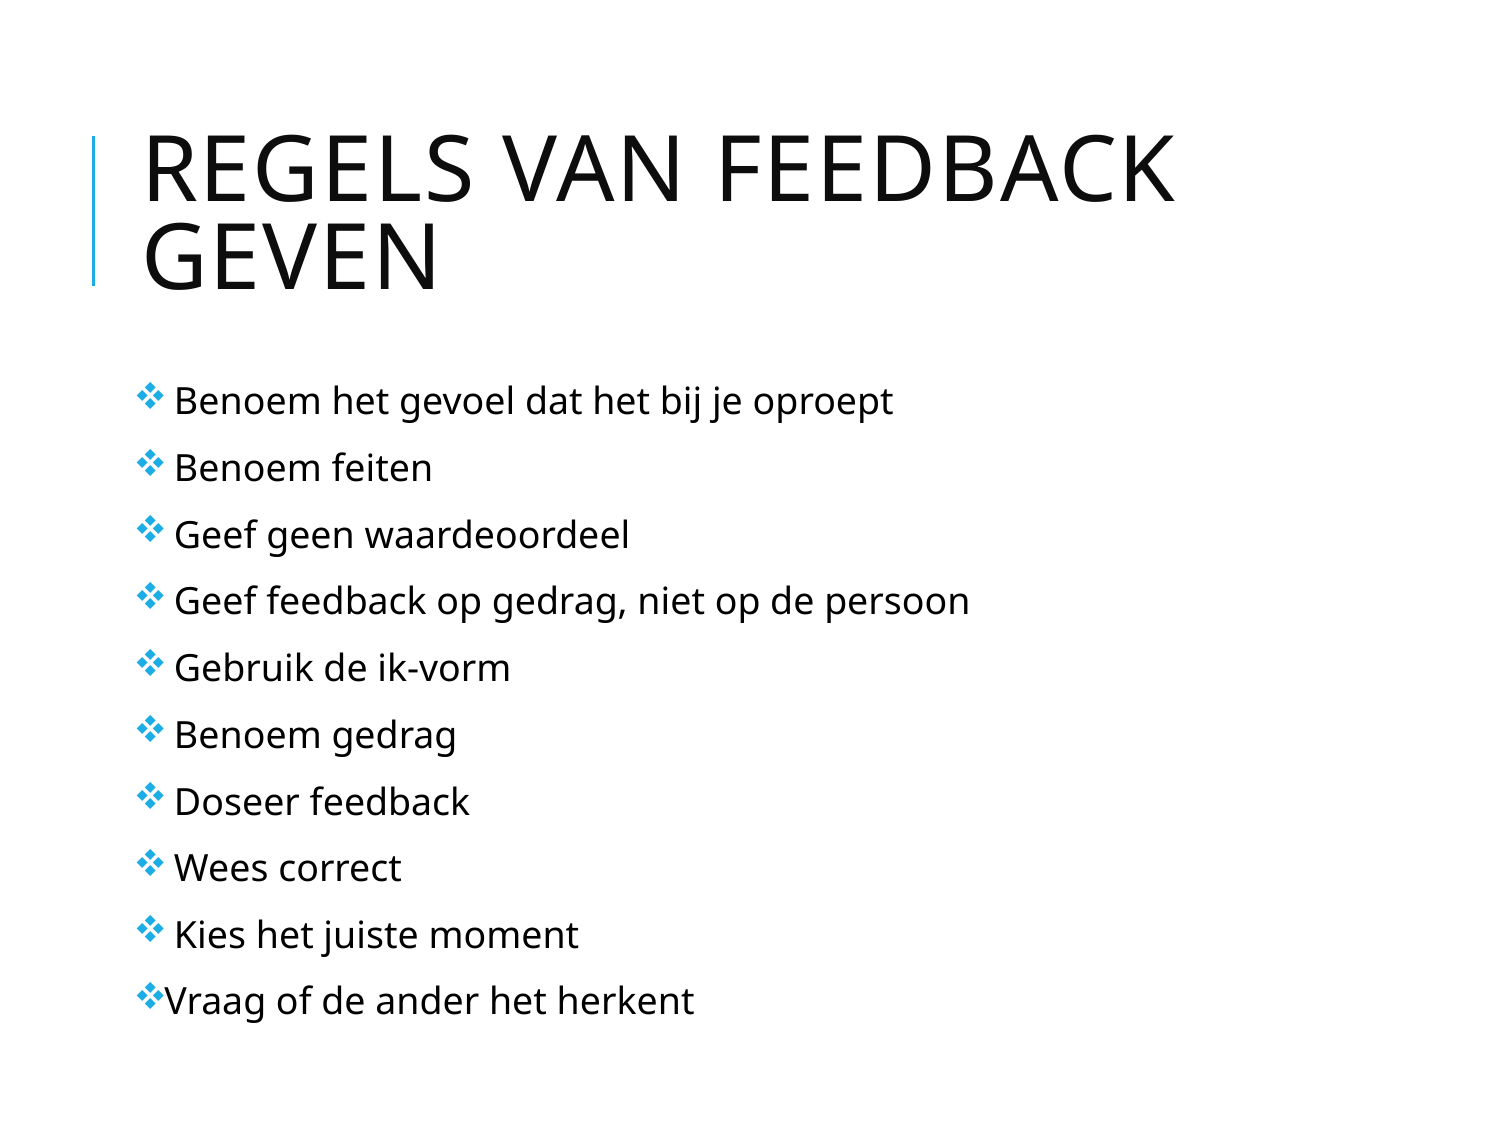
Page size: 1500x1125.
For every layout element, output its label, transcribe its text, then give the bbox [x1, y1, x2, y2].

list Benoem het gevoel dat het bij je oproept Benoem feiten Geef geen waardeoordeel Geef feedback op gedrag, niet op de persoon Gebruik de ik-vorm Benoem gedrag Doseer feedback Wees correct Kies het juiste moment Vraag of de ander het herkent [126, 375, 1322, 1035]
title Regels van feedback geven [126, 96, 1322, 342]
